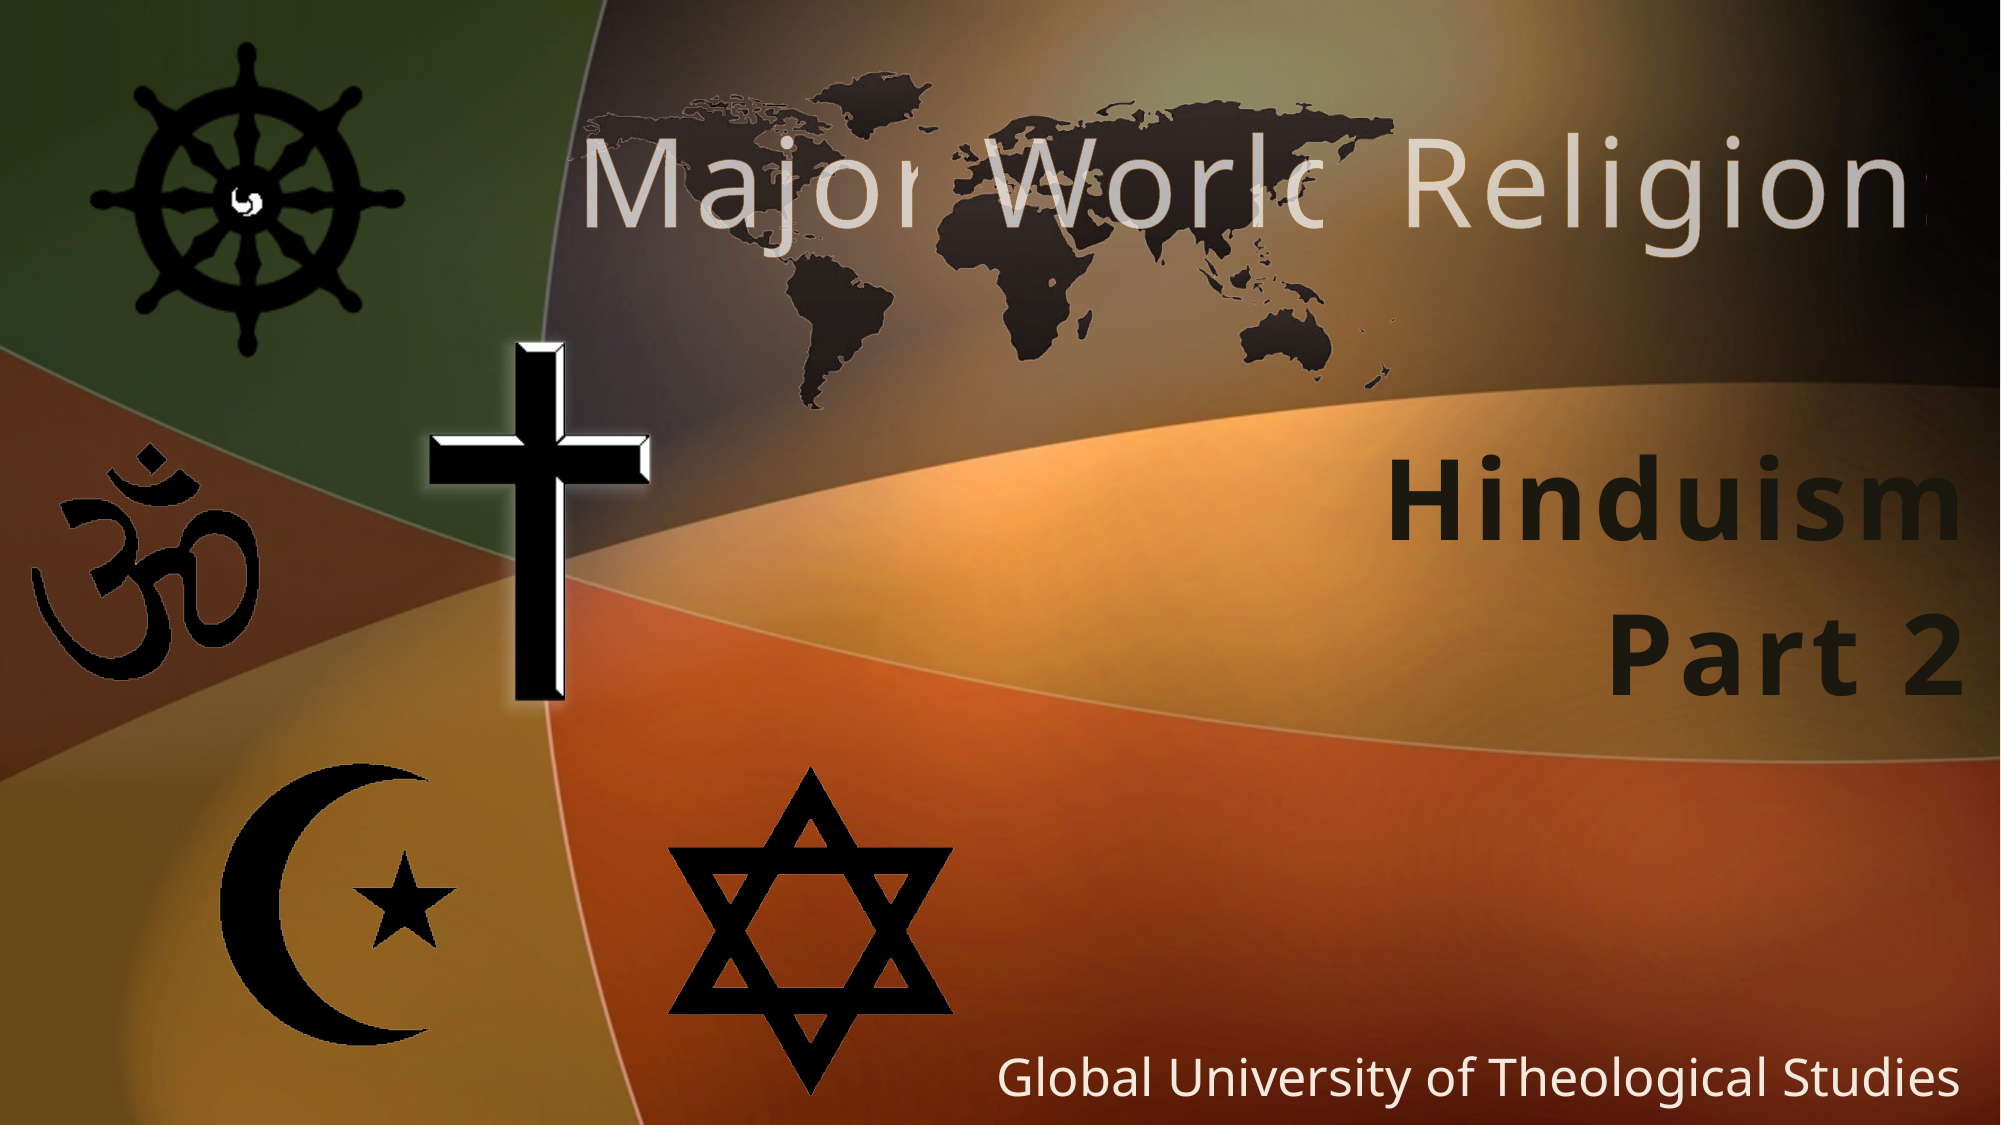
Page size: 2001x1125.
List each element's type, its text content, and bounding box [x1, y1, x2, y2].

subtitle Global University of Theological Studies [981, 1044, 2000, 1125]
text_box Hinduism Part 2 [1128, 435, 1982, 572]
picture [0, 0, 2001, 1125]
title Major World Religions [546, 69, 2000, 261]
